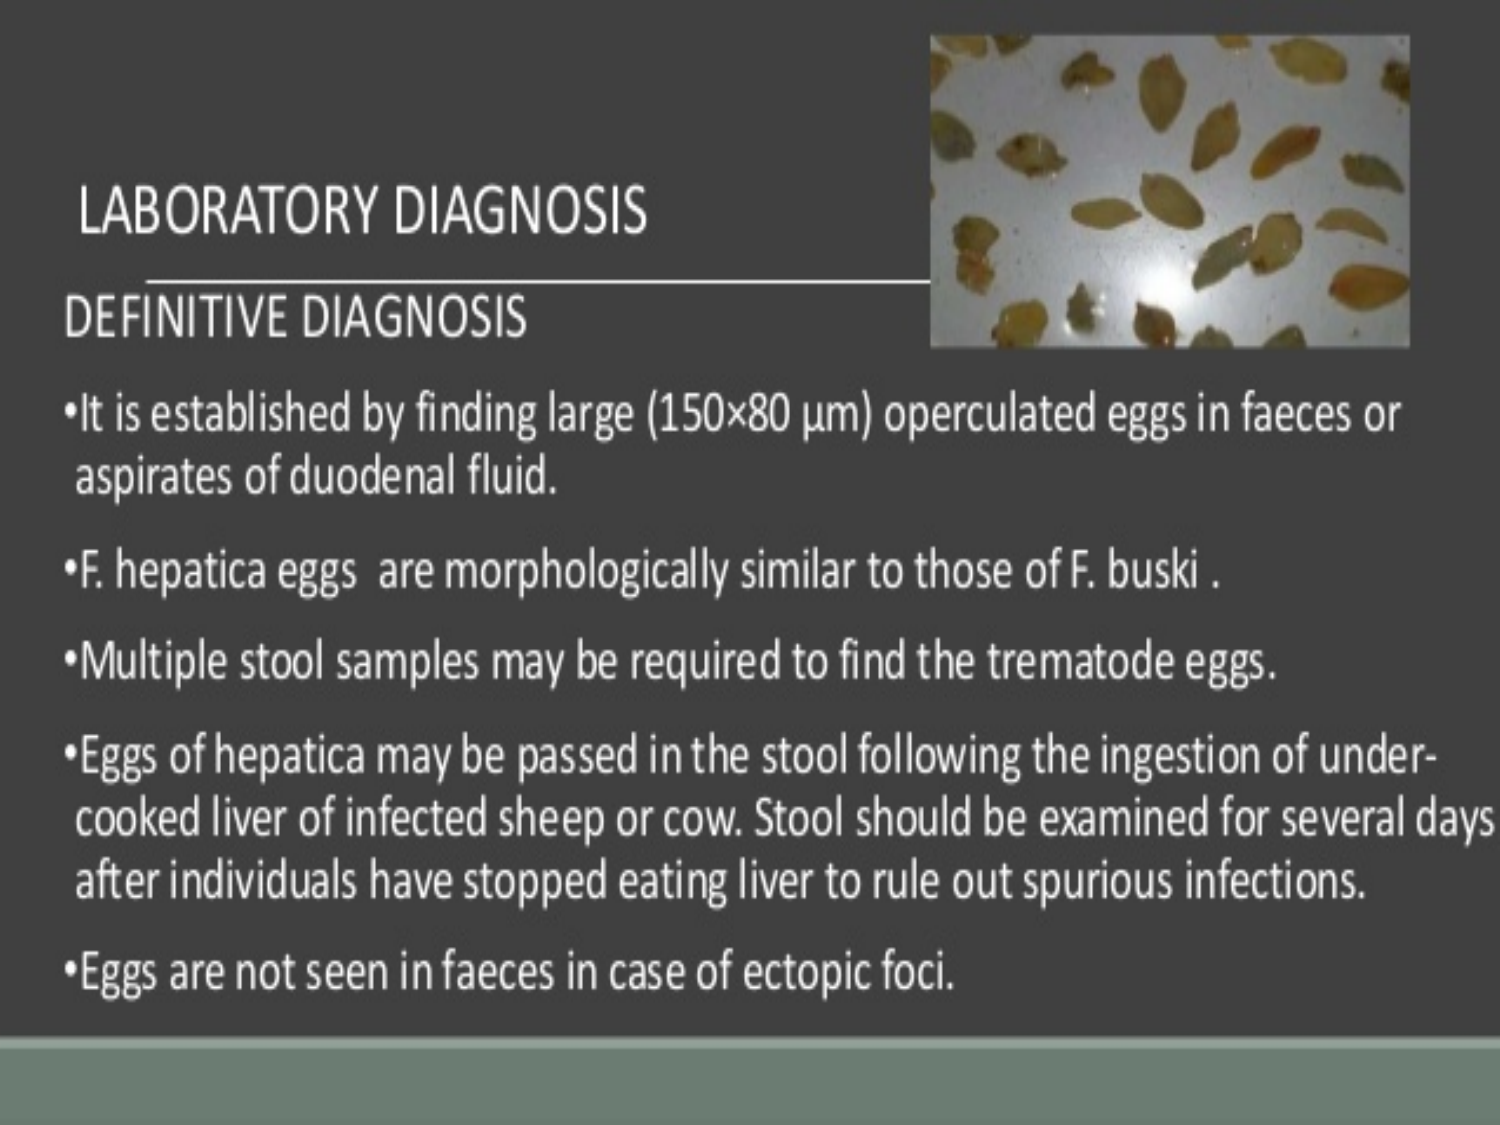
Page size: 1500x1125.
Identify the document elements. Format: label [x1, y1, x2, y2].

list [0, 0, 1500, 1125]
